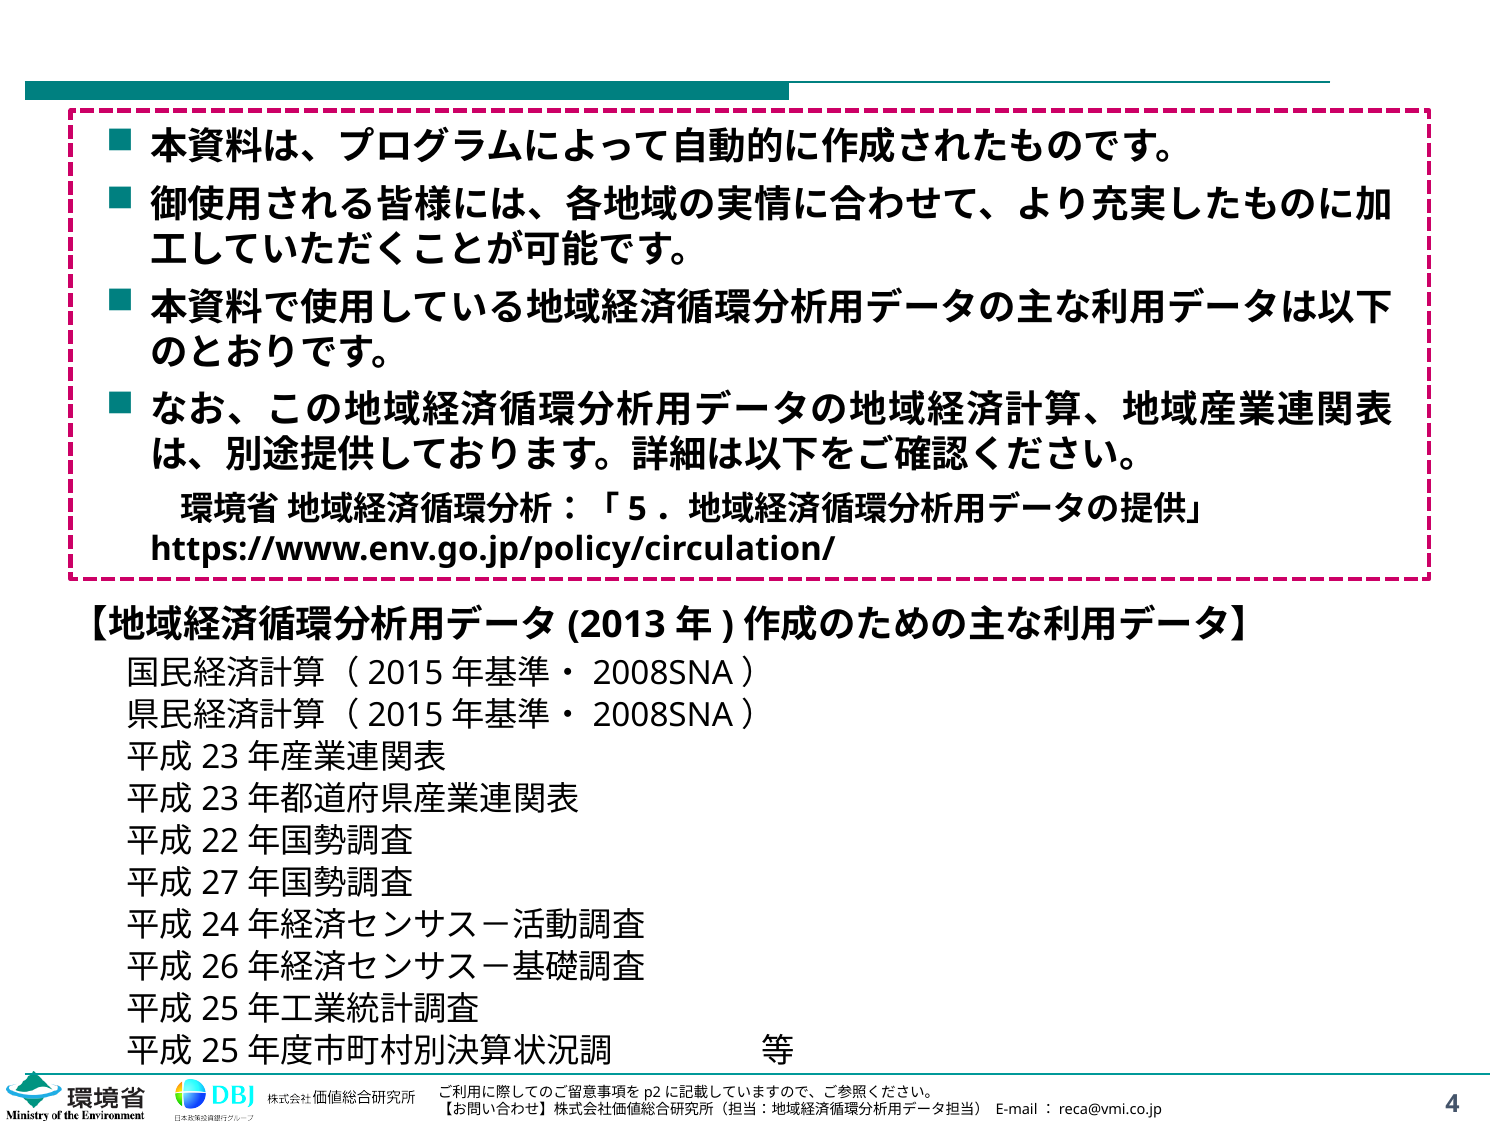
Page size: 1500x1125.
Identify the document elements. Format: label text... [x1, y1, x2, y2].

text_box 本資料は、プログラムによって自動的に作成されたものです。 御使用される皆様には、各地域の実情に合わせて、より充実したものに加工していただくことが可能です。 本資料で使用している地域経済循環分析用データの主な利用データは以下のとおりです。 なお、この地域経済循環分析用データの地域経済計算、地域産業連関表は、別途提供しております。詳細は以下をご確認ください。 環境省 地域経済循環分析：「5．地域経済循環分析用データの提供」 https://www.env.go.jp/policy/circulation/ [70, 110, 1430, 580]
text_box 【地域経済循環分析用データ(2013年)作成のための主な利用データ】 [56, 592, 1432, 652]
picture [171, 1077, 419, 1125]
slide_number 4 [1408, 1080, 1497, 1122]
text_box 国民経済計算（2015年基準・2008SNA） 県民経済計算（2015年基準・2008SNA） 平成23年産業連関表 平成23年都道府県産業連関表 平成22年国勢調査 平成27年国勢調査 平成24年経済センサス－活動調査 平成26年経済センサス－基礎調査 平成25年工業統計調査 平成25年度市町村別決算状況調 等 [112, 652, 1175, 1077]
picture [2, 1071, 148, 1125]
